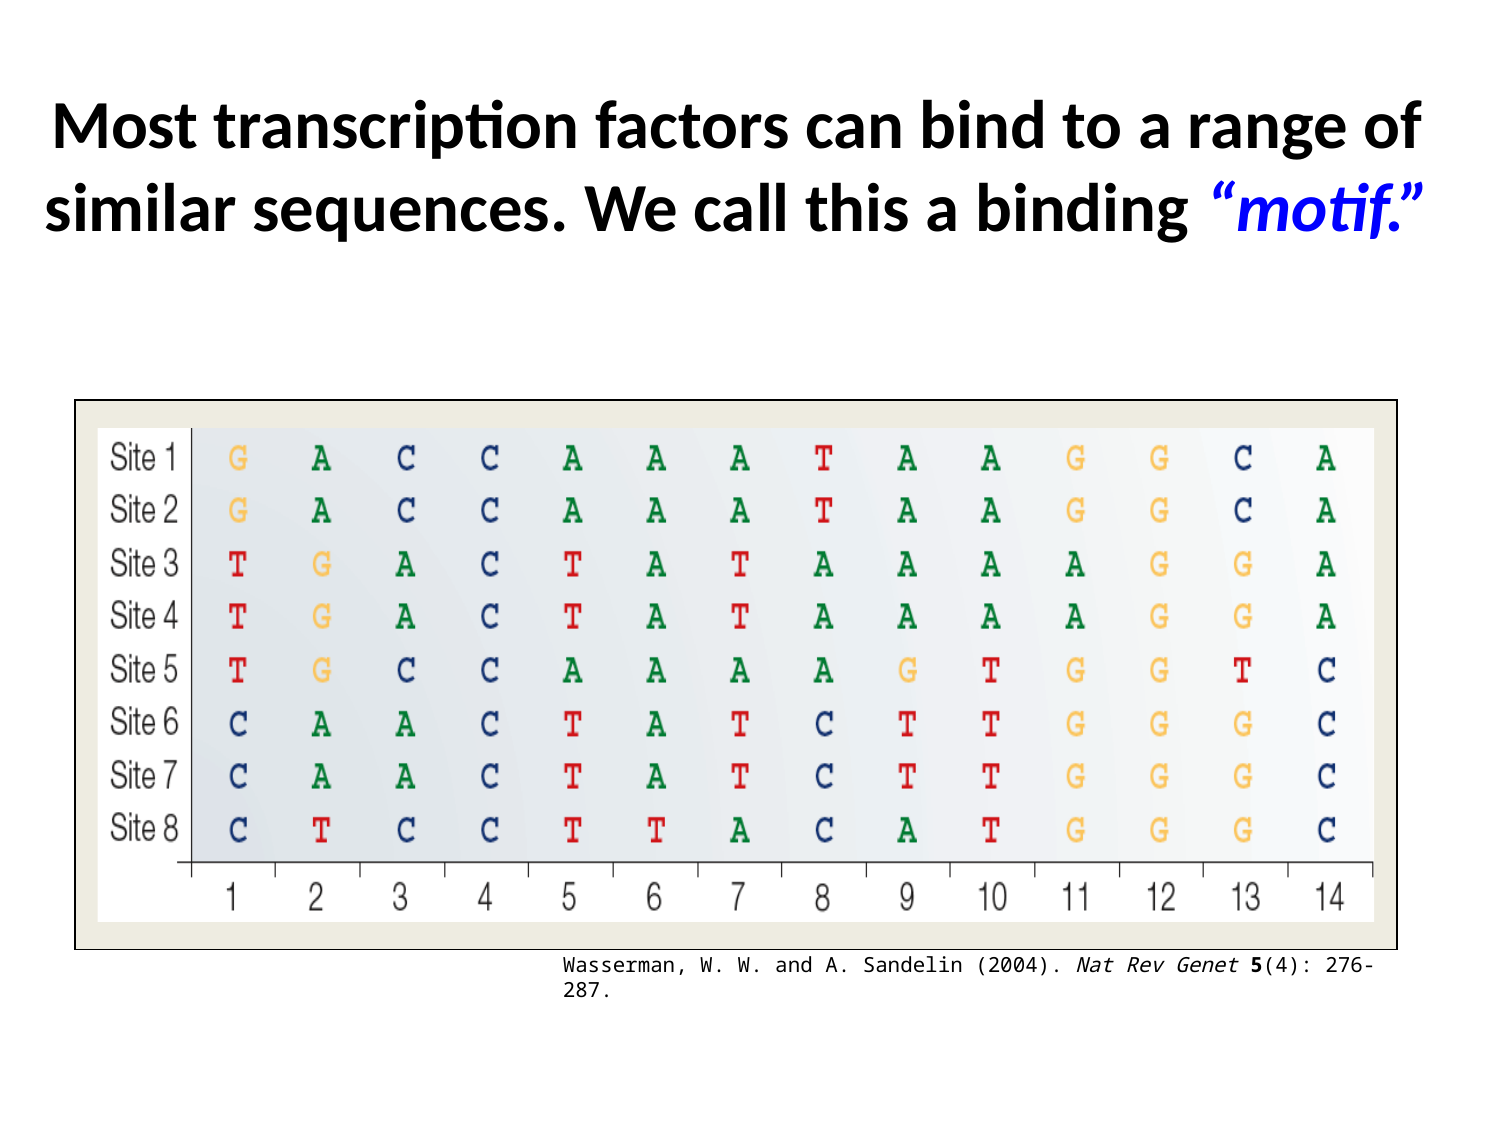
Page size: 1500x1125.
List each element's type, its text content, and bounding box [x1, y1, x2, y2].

title Most transcription factors can bind to a range of similar sequences. We call this a binding “motif.” [0, 45, 1475, 363]
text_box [74, 399, 1426, 1006]
